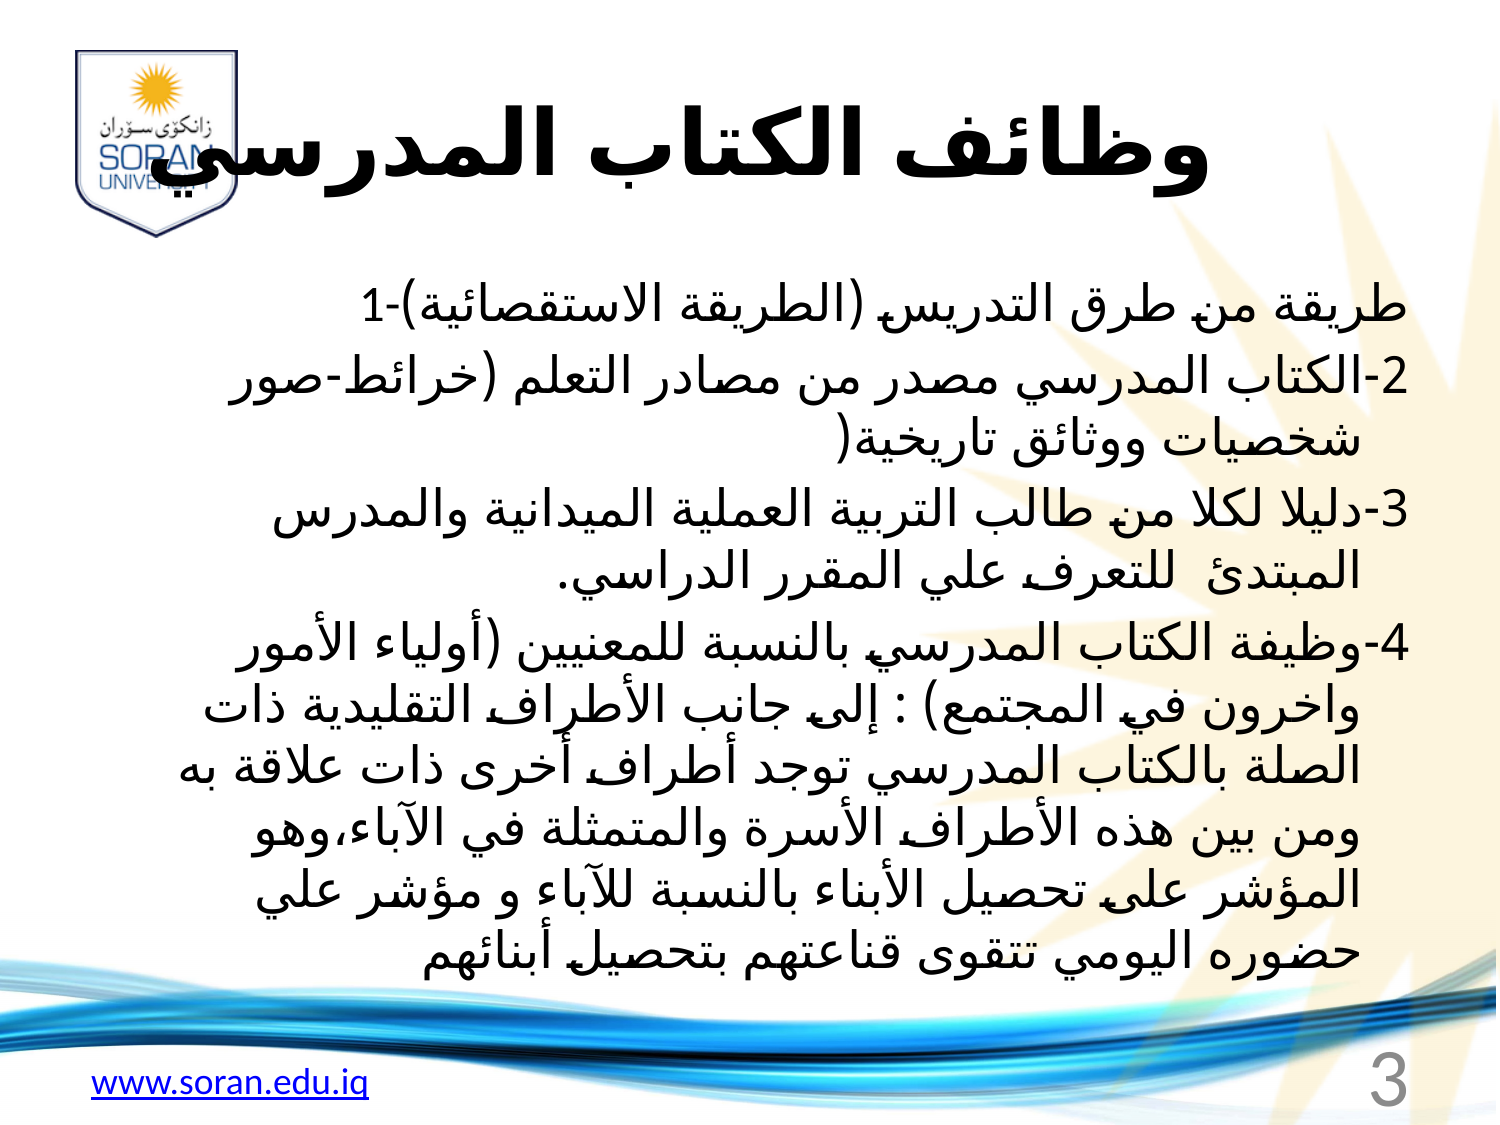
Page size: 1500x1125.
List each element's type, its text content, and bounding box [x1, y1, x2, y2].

picture [0, 99, 1500, 1125]
title وظائف الكتاب المدرسي [75, 45, 1425, 233]
slide_number 3 [1074, 1042, 1425, 1103]
list 1-طريقة من طرق التدريس (الطريقة الاستقصائية) 2-الكتاب المدرسي مصدر من مصادر التعلم (خرائط-صور شخصيات ووثائق تاريخية( 3-دليلا لكلا من طالب التربية العملية الميدانية والمدرس المبتدئ للتعرف علي المقرر الدراسي. 4-وظيفة الكتاب المدرسي بالنسبة للمعنيين (أولياء الأمور واخرون في المجتمع) : إلى جانب الأطراف التقليدية ذات الصلة بالكتاب المدرسي توجد أطراف أخرى ذات علاقة به ومن بين هذه الأطراف الأسرة والمتمثلة في الآباء،وهو المؤشر على تحصيل الأبناء بالنسبة للآباء و مؤشر علي حضوره اليومي تتقوى قناعتهم بتحصيل أبنائهم [75, 262, 1425, 1005]
picture [75, 233, 238, 238]
